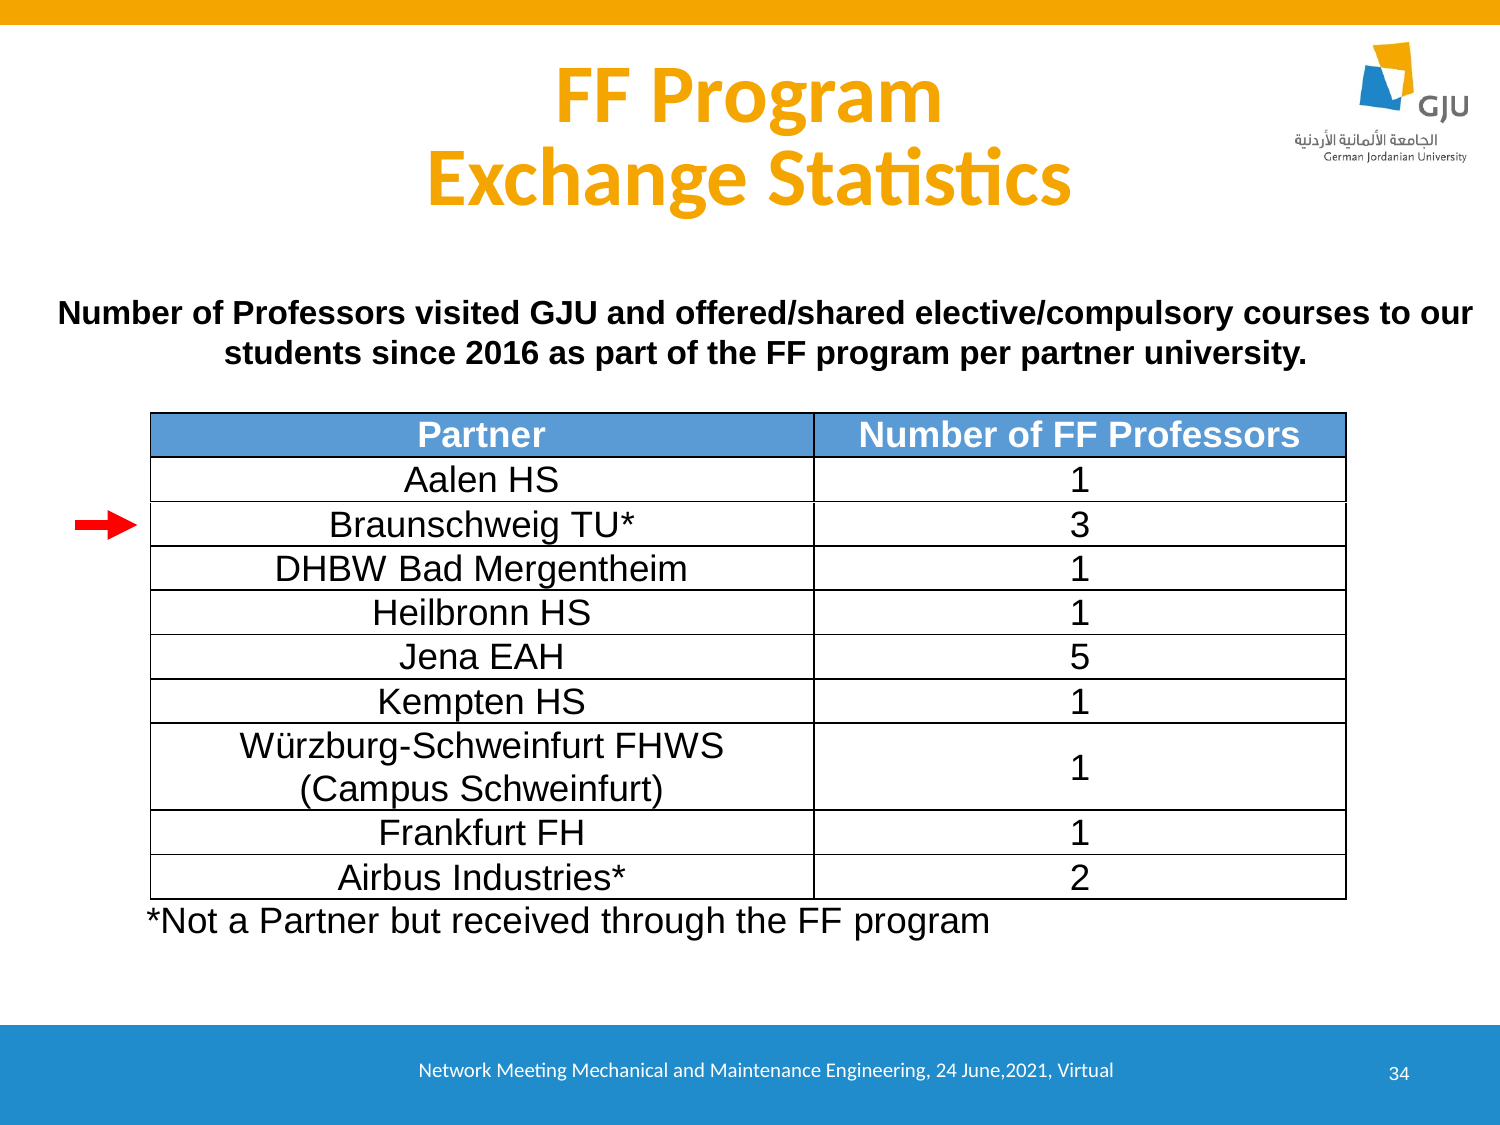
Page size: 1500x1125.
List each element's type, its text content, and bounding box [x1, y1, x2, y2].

picture [1295, 42, 1468, 163]
text_box FF Program Exchange Statistics [74, 45, 1425, 233]
picture [0, 0, 1500, 25]
slide_number 34 [1258, 1042, 1425, 1103]
picture [0, 411, 1500, 976]
footer Network Meeting Mechanical and Maintenance Engineering, 24 June,2021, Virtual [320, 1051, 1213, 1112]
text_box Number of Professors visited GJU and offered/shared elective/compulsory courses to our students since 2016 as part of the FF program per partner university. [35, 284, 1498, 379]
